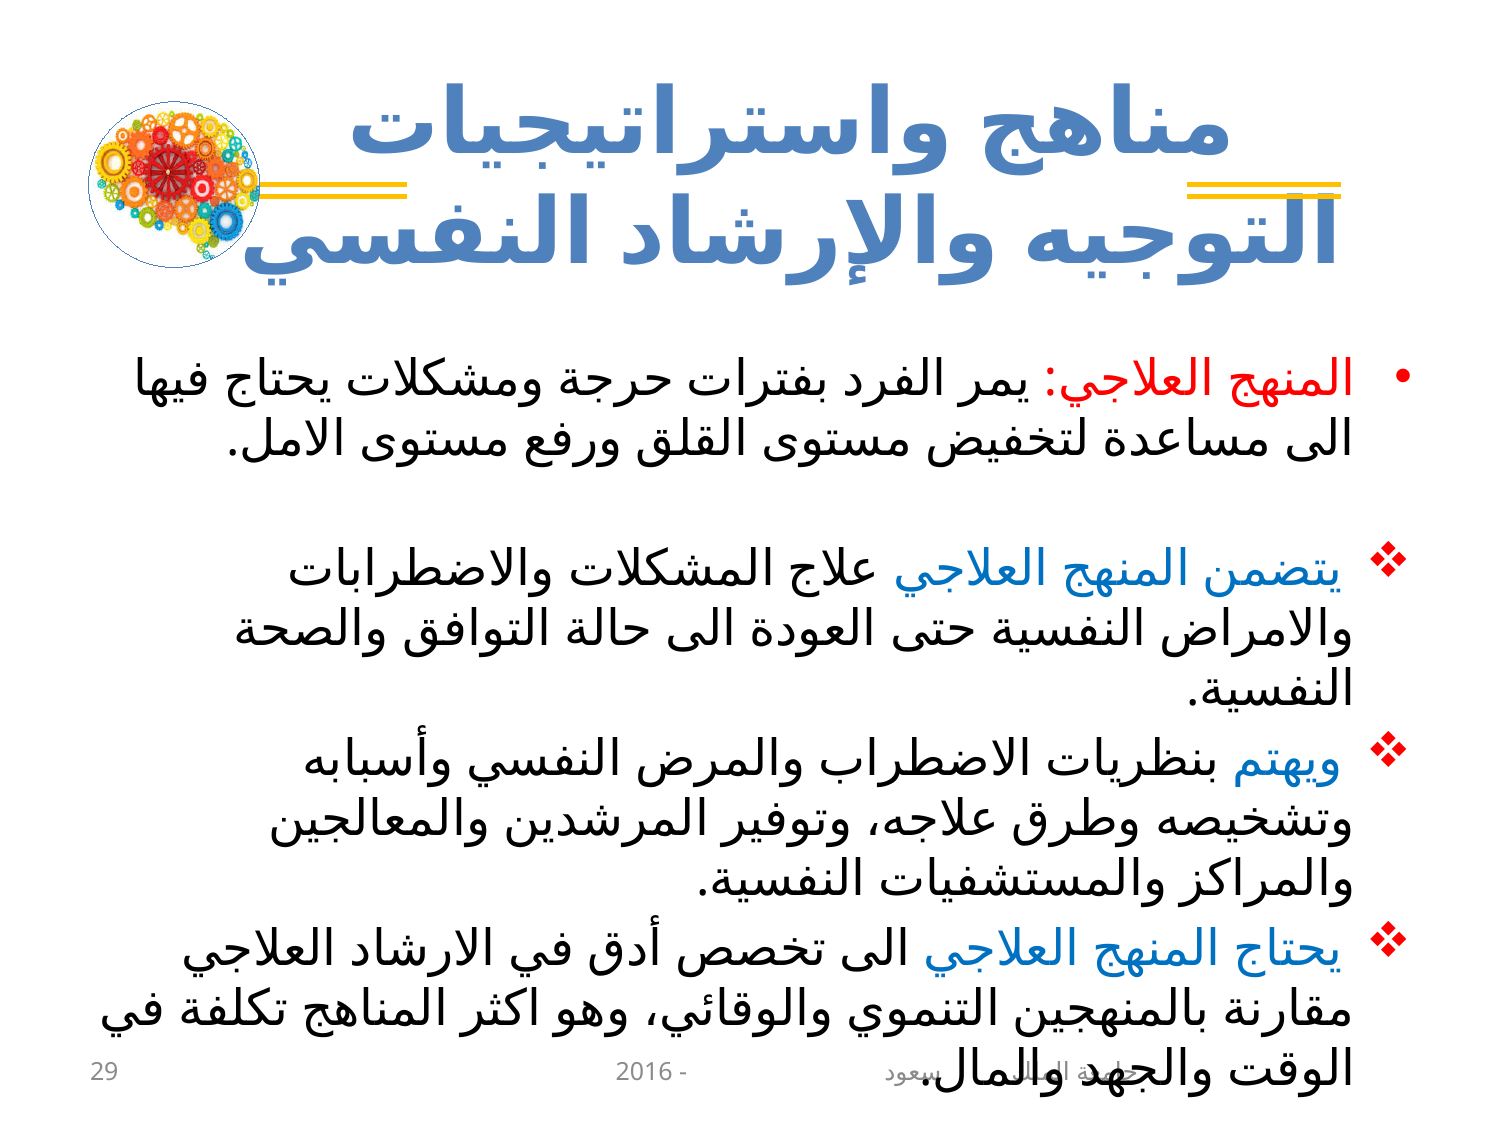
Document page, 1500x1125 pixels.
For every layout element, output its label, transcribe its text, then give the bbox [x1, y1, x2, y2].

picture [88, 101, 260, 268]
slide_number 29 [75, 1042, 425, 1103]
text_box المنهج العلاجي: يمر الفرد بفترات حرجة ومشكلات يحتاج فيها الى مساعدة لتخفيض مستوى القلق ورفع مستوى الامل. يتضمن المنهج العلاجي علاج المشكلات والاضطرابات والامراض النفسية حتى العودة الى حالة التوافق والصحة النفسية. ويهتم بنظريات الاضطراب والمرض النفسي وأسبابه وتشخيصه وطرق علاجه، وتوفير المرشدين والمعالجين والمراكز والمستشفيات النفسية. يحتاج المنهج العلاجي الى تخصص أدق في الارشاد العلاجي مقارنة بالمنهجين التنموي والوقائي، وهو اكثر المناهج تكلفة في الوقت والجهد والمال. [76, 338, 1427, 1081]
footer جامعة الملك سعود - 2016 [512, 1081, 988, 1103]
text_box مناهج واستراتيجيات التوجيه والإرشاد النفسي [200, 54, 1359, 290]
